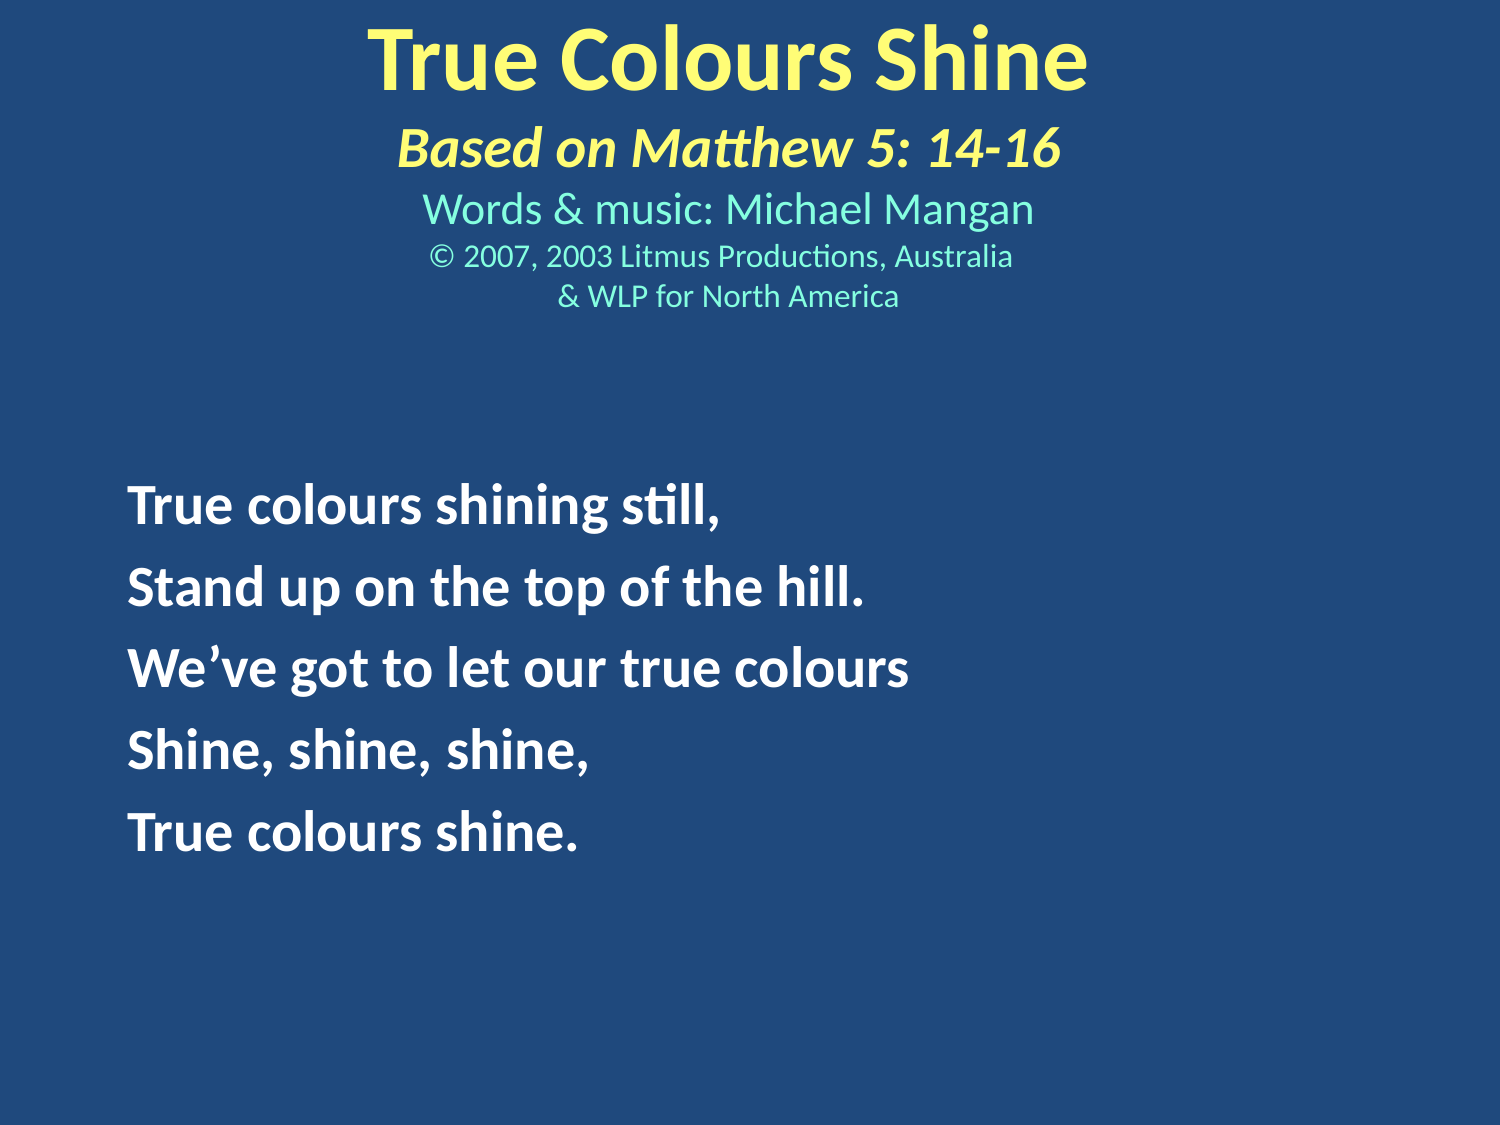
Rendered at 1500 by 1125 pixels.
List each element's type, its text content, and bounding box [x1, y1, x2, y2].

list True colours shining still, Stand up on the top of the hill. We’ve got to let our true colours Shine, shine, shine, True colours shine. [112, 459, 1454, 882]
text_box True Colours Shine Based on Matthew 5: 14-16 Words & music: Michael Mangan © 2007, 2003 Litmus Productions, Australia & WLP for North America [41, 0, 1417, 315]
